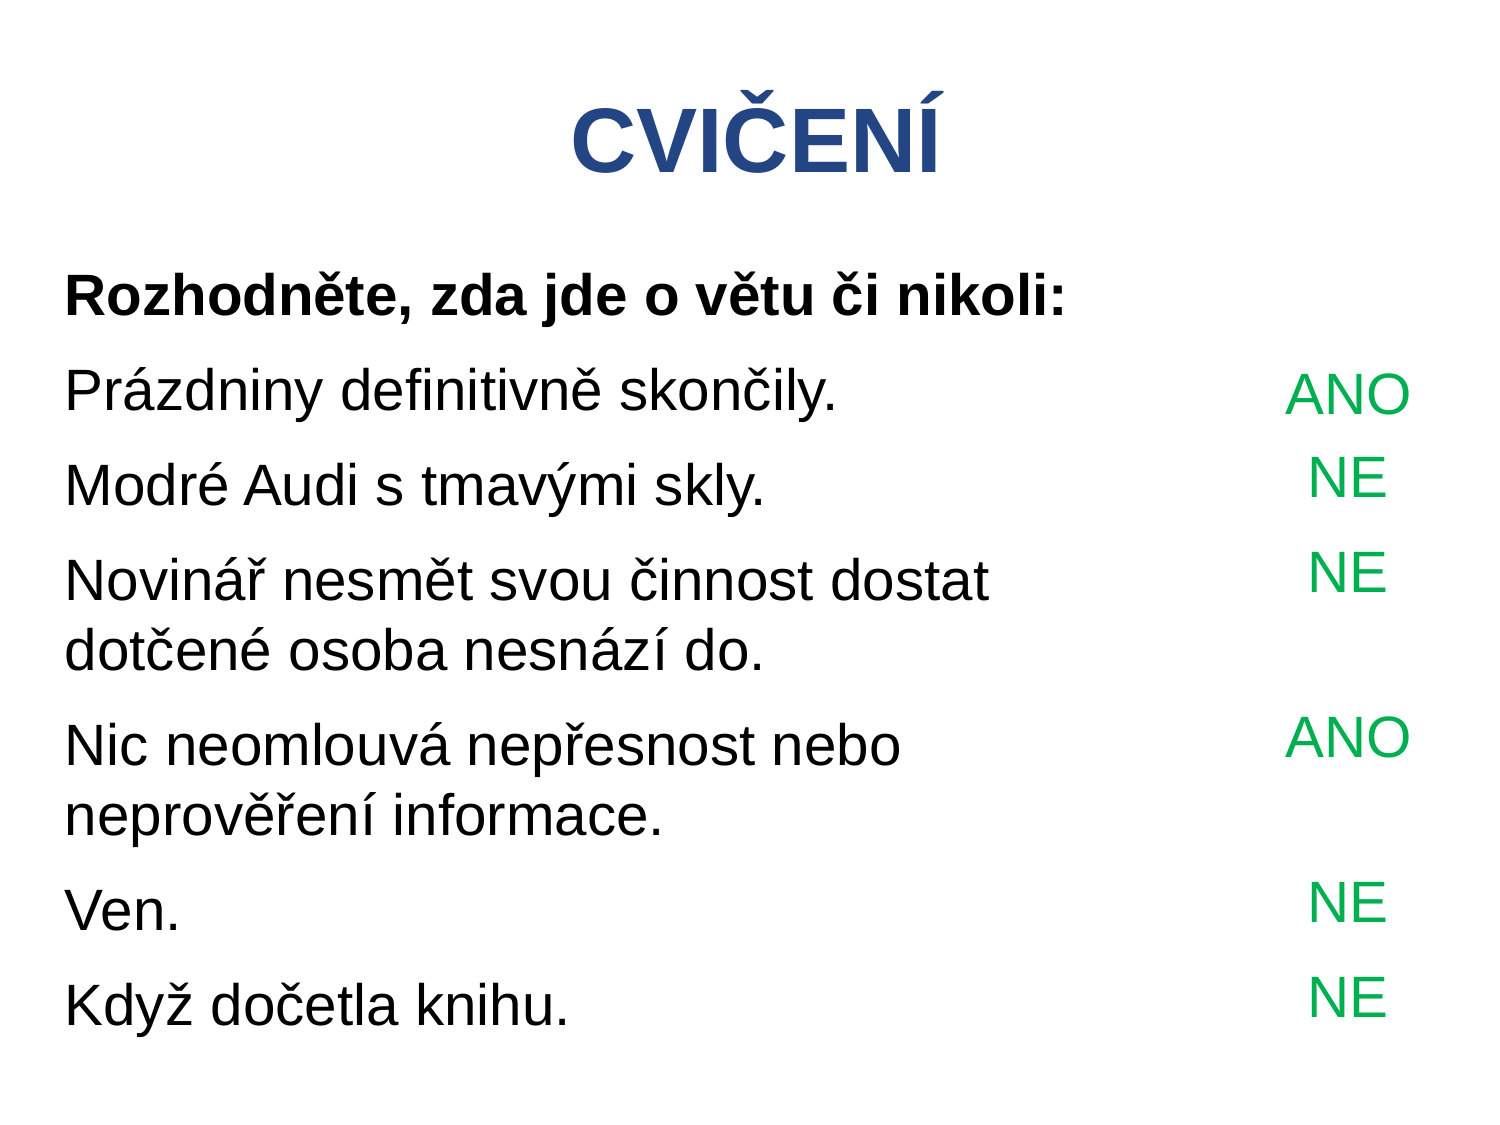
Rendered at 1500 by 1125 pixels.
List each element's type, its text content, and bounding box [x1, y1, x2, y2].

text_box Rozhodněte, zda jde o větu či nikoli: Prázdniny definitivně skončily. Modré Audi s tmavými skly. Novinář nesmět svou činnost dostat dotčené osoba nesnází do. Nic neomlouvá nepřesnost nebo neprověření informace. Ven. Když dočetla knihu. [49, 249, 1113, 1125]
text_box ANO NE NE ANO NE NE [1254, 348, 1443, 1119]
text_box CVIČENÍ [49, 62, 1463, 199]
